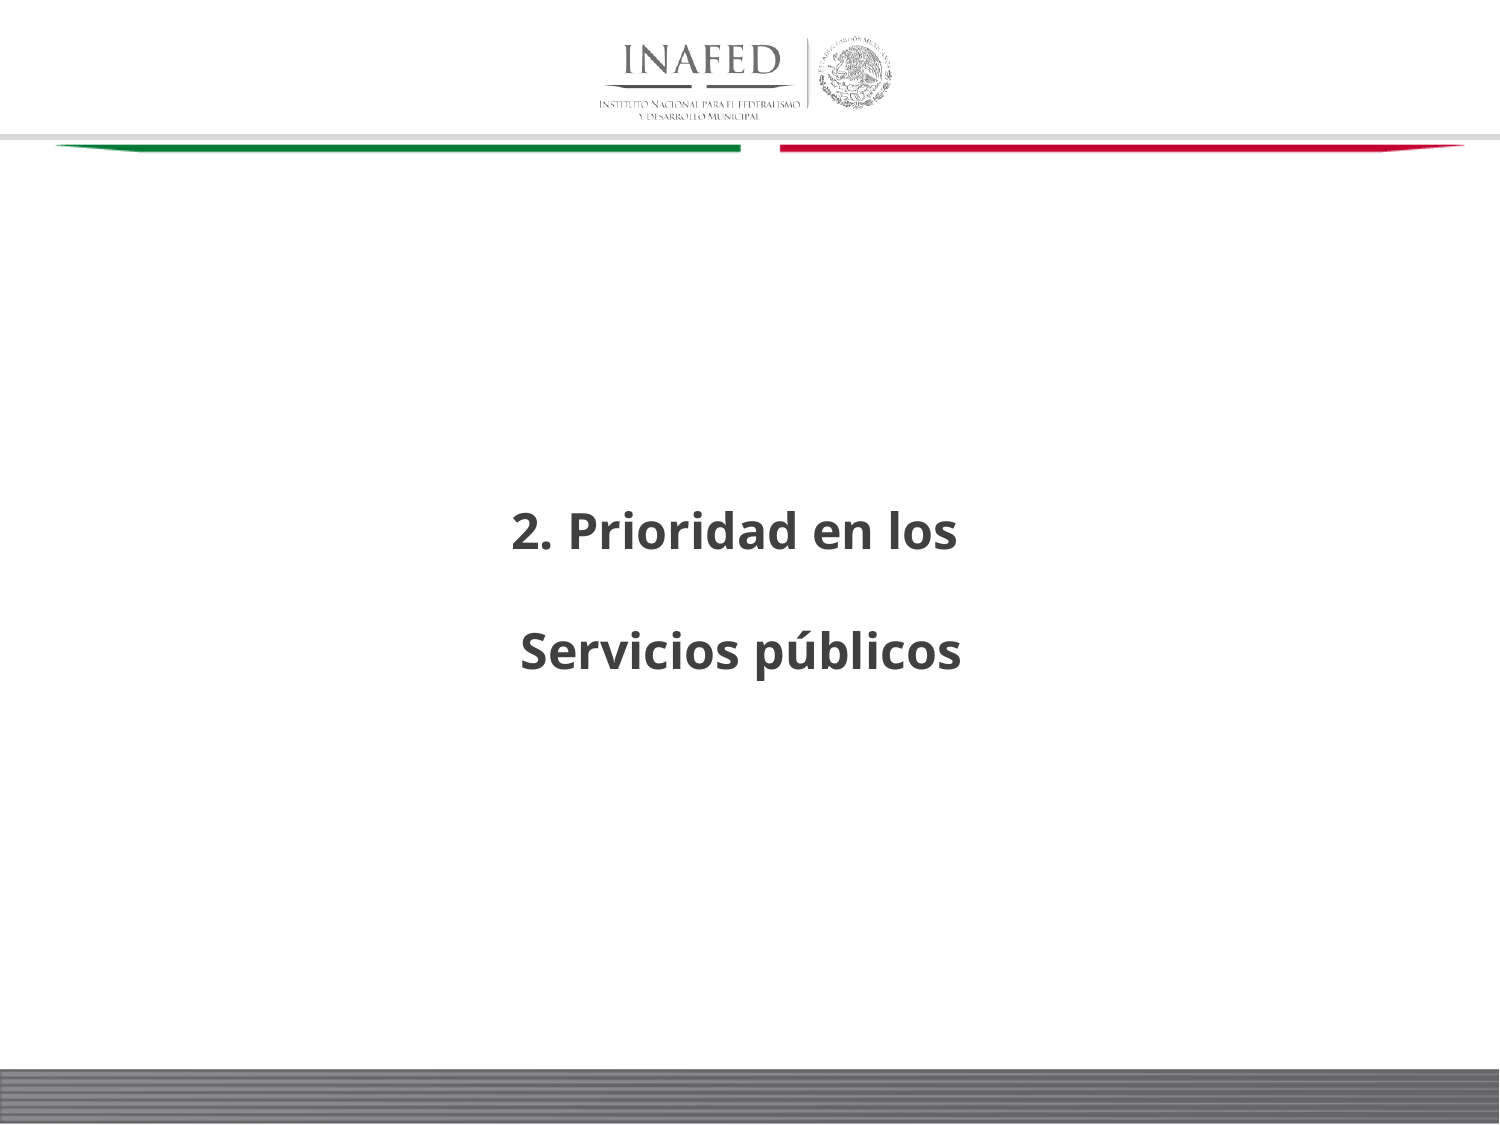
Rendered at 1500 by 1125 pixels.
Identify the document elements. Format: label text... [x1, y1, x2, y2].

picture [52, 138, 1471, 163]
picture [0, 1068, 1499, 1125]
text_box 2. Prioridad en los Servicios públicos [41, 432, 1442, 688]
picture [596, 34, 903, 123]
